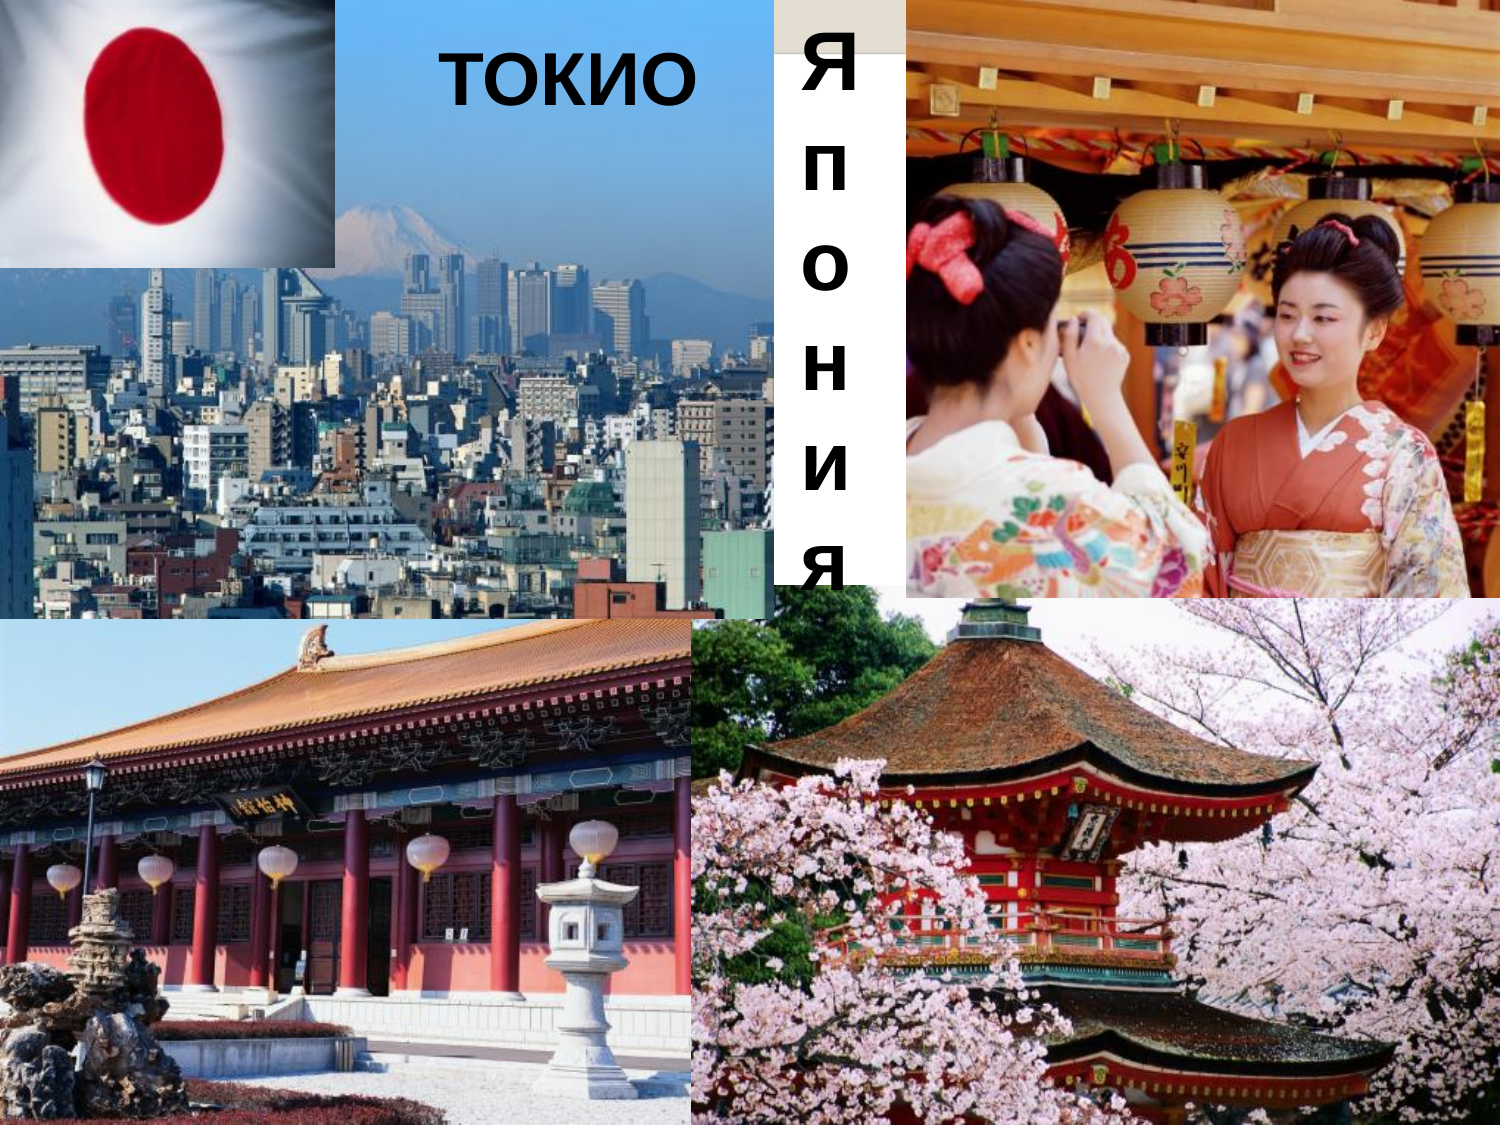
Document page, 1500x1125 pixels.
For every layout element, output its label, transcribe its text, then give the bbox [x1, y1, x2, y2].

picture [0, 0, 1500, 1125]
text_box Япония [785, 0, 905, 584]
